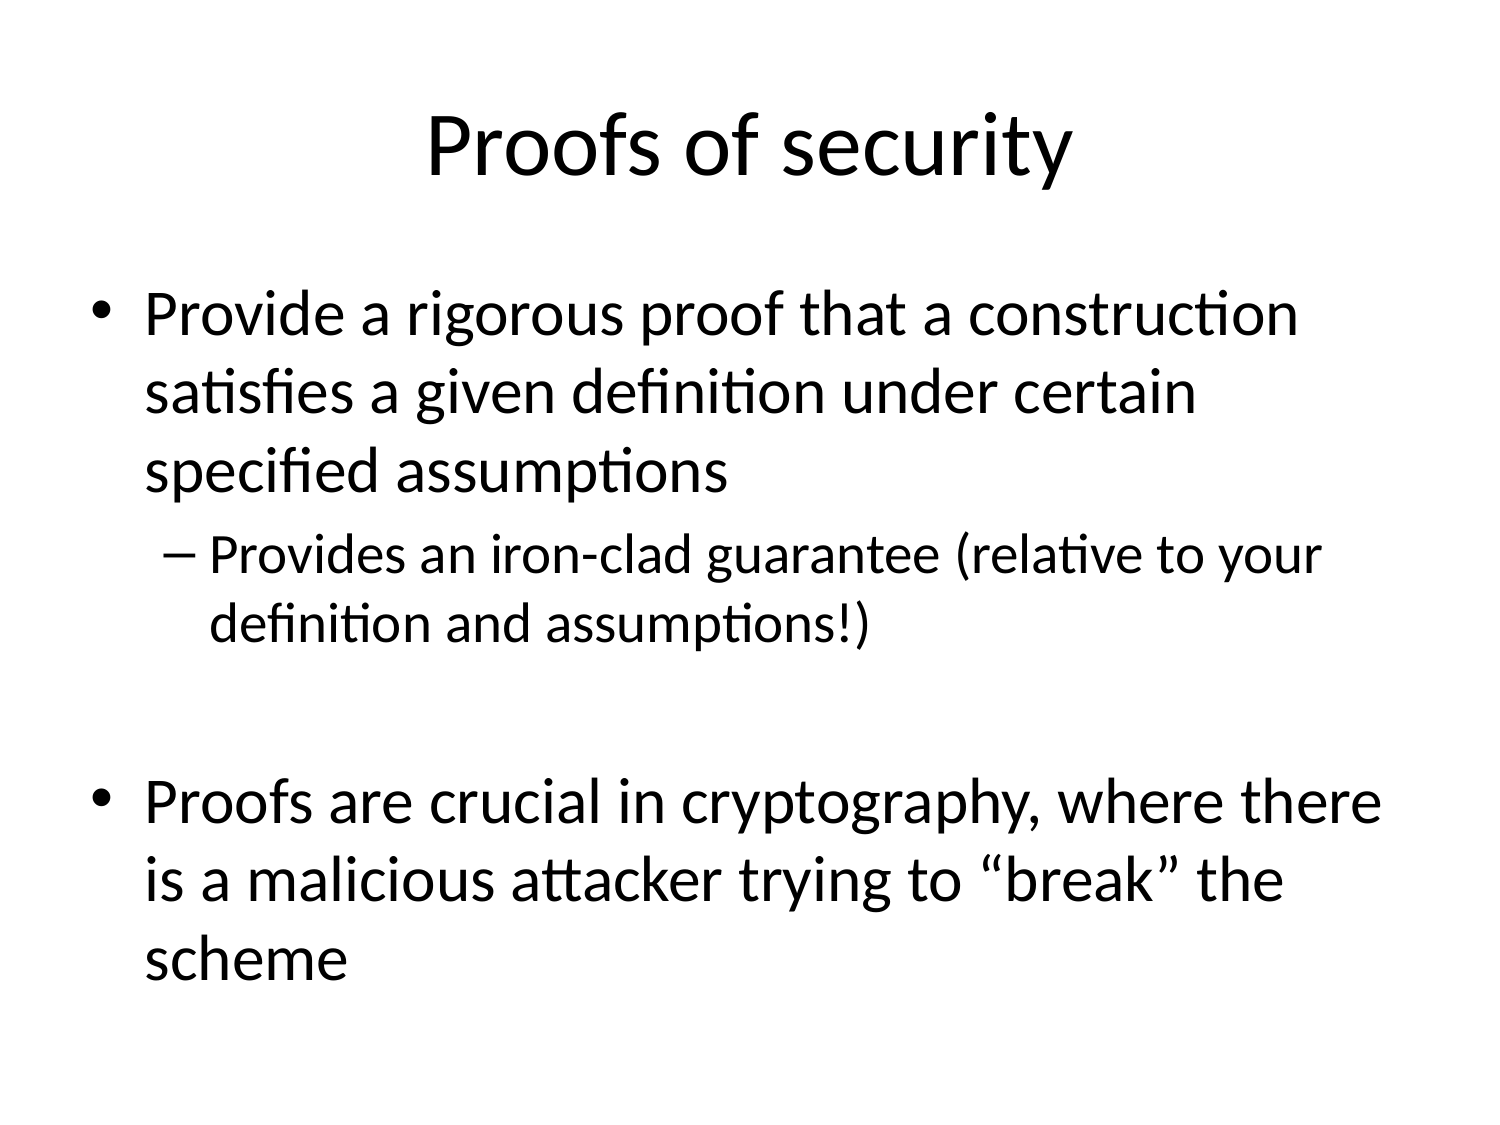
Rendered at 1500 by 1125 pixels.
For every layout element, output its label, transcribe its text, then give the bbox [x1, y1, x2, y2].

title Proofs of security [75, 45, 1425, 233]
list Provide a rigorous proof that a construction satisfies a given definition under certain specified assumptions Provides an iron-clad guarantee (relative to your definition and assumptions!) Proofs are crucial in cryptography, where there is a malicious attacker trying to “break” the scheme [75, 262, 1425, 1005]
